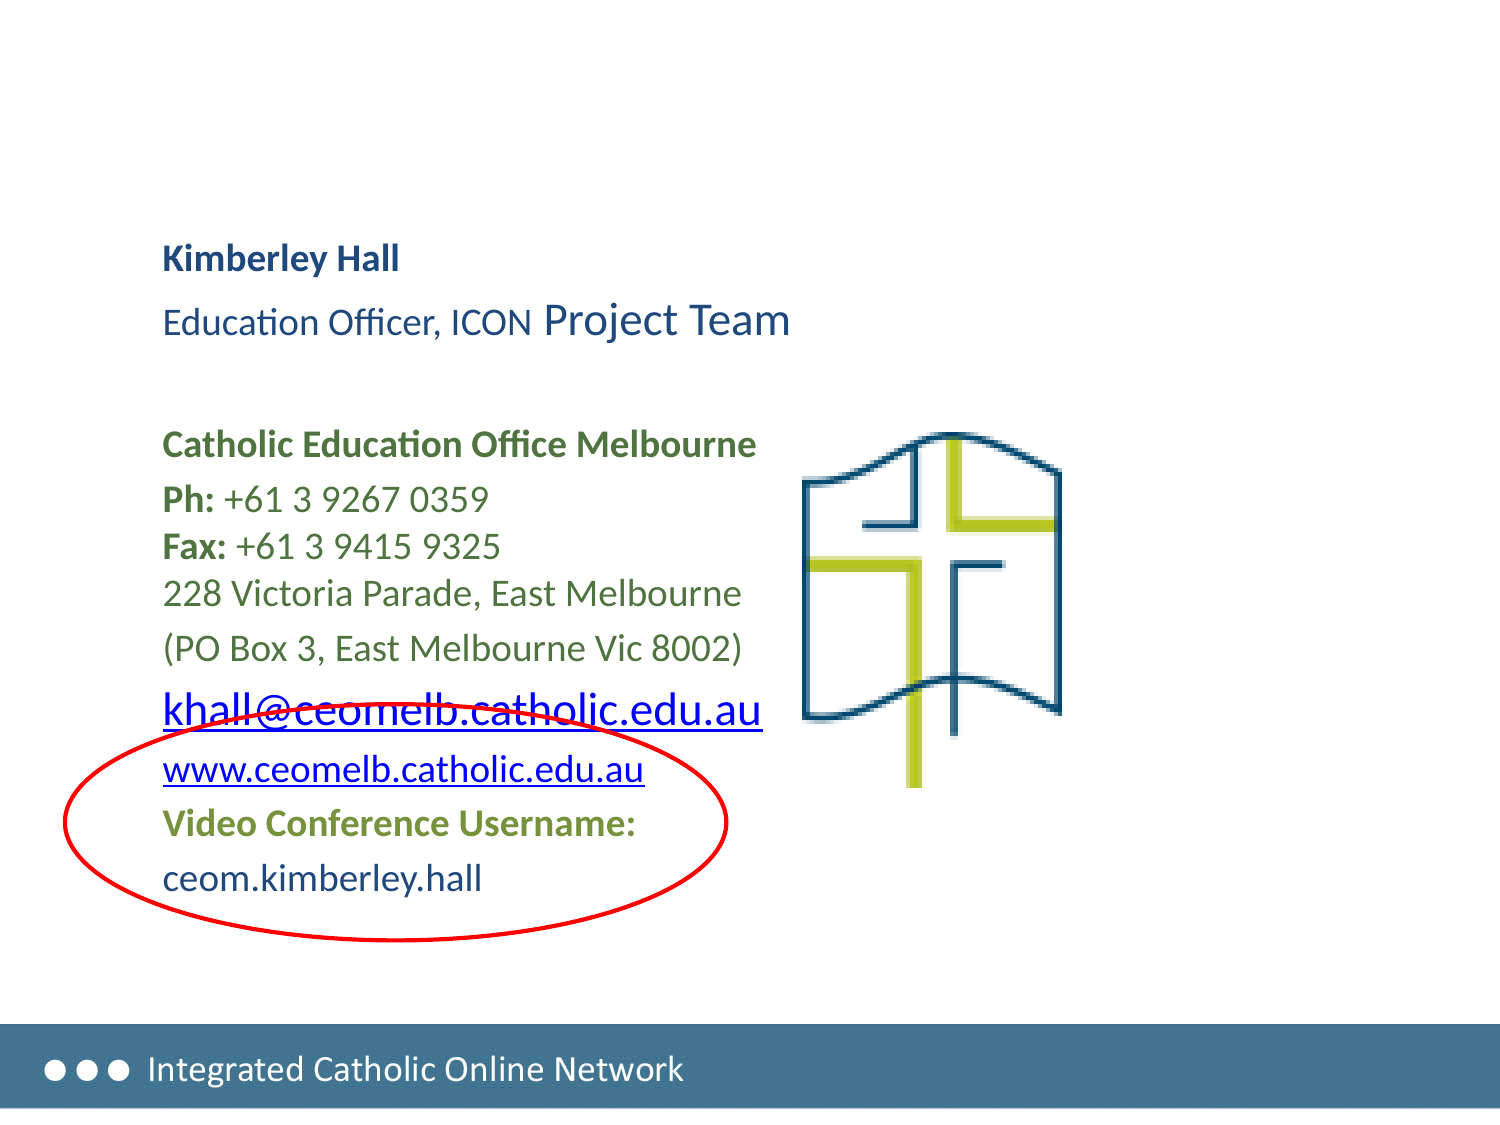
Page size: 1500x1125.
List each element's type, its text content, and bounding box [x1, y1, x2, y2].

list Kimberley Hall Education Officer, ICON Project Team Catholic Education Office Melbourne Ph: +61 3 9267 0359 Fax: +61 3 9415 9325 228 Victoria Parade, East Melbourne (PO Box 3, East Melbourne Vic 8002) khall@ceomelb.catholic.edu.au www.ceomelb.catholic.edu.au Video Conference Username: ceom.kimberley.hall [147, 160, 909, 908]
text_box [62, 702, 729, 943]
picture [0, 1024, 1500, 1110]
picture [801, 432, 1062, 788]
